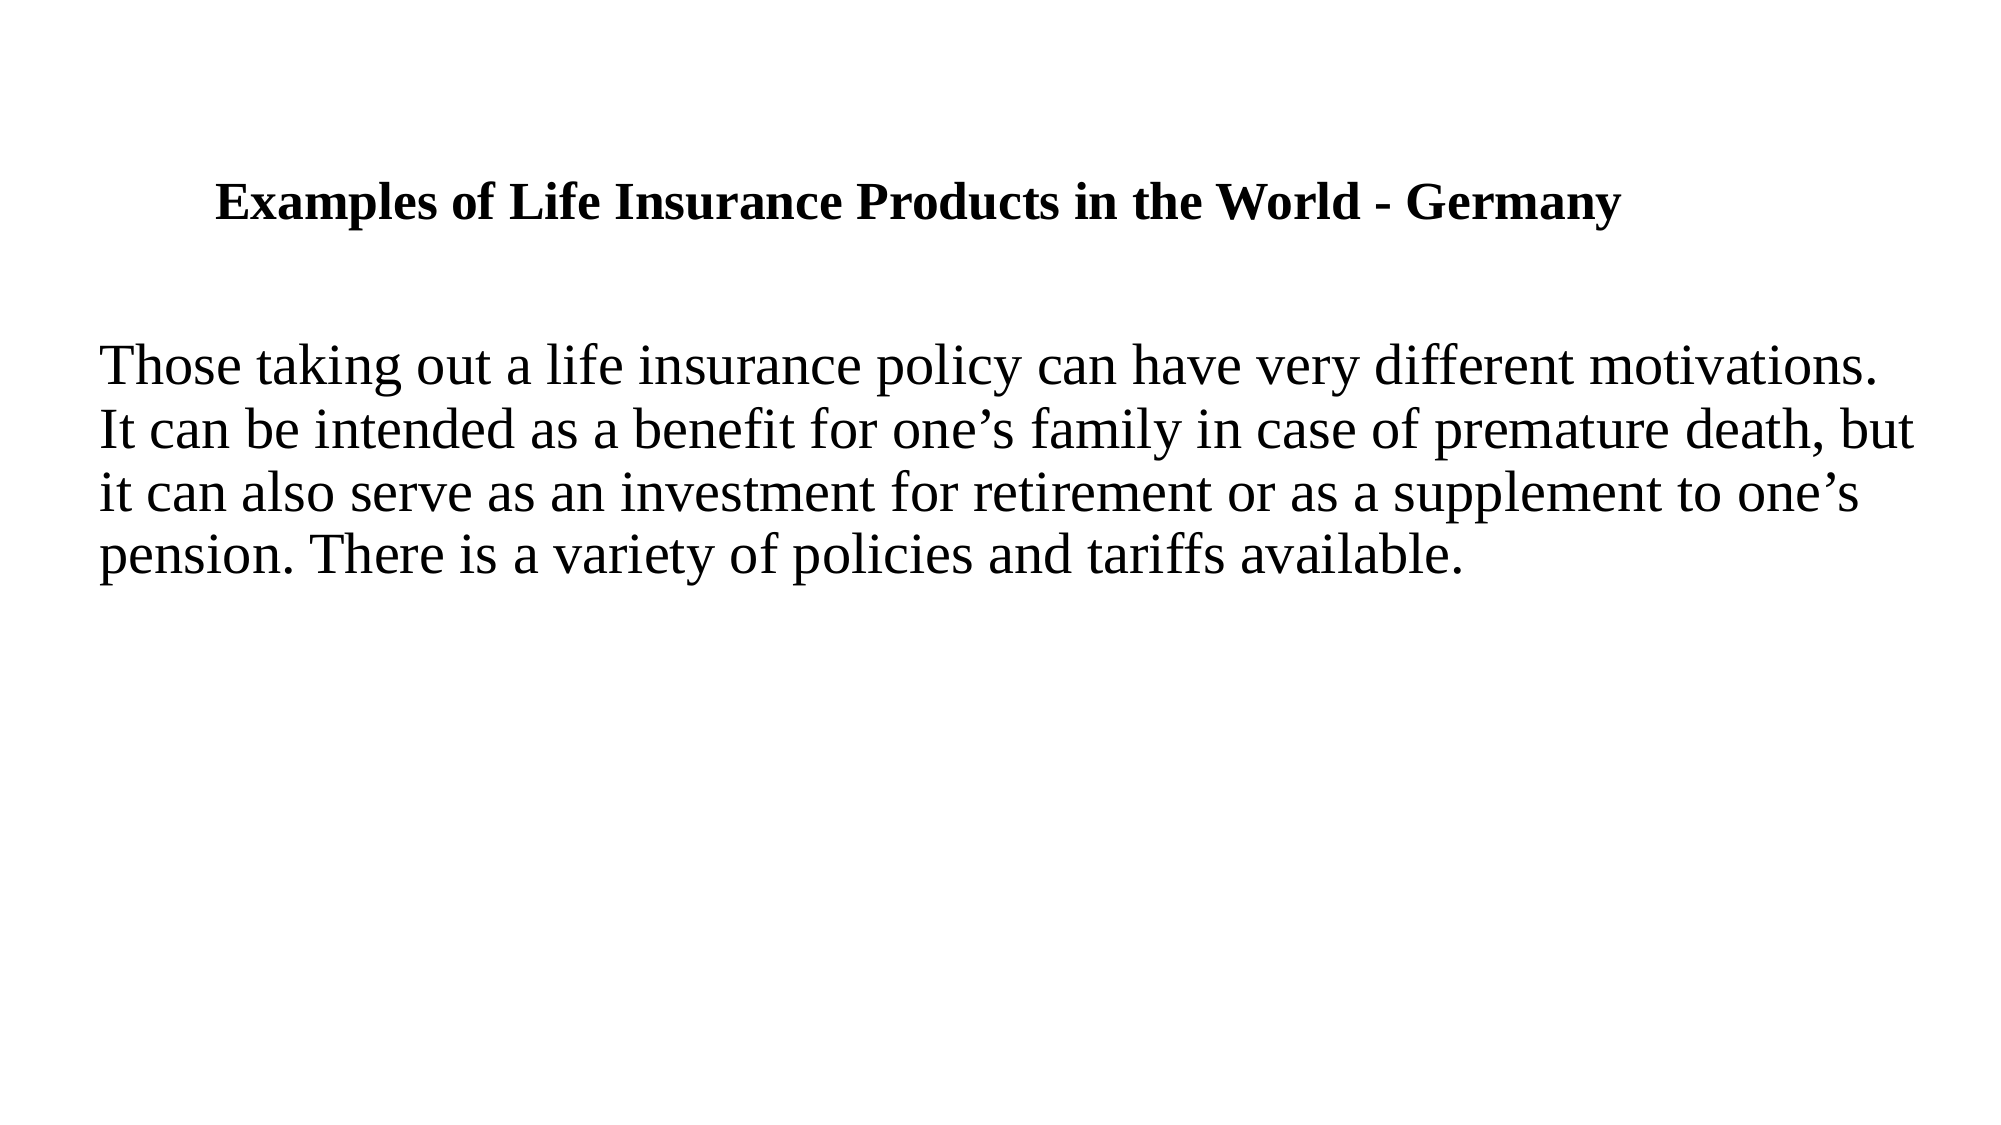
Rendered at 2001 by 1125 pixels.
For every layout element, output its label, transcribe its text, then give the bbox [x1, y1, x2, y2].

title Examples of Life Insurance Products in the World - Germany [200, 165, 2000, 239]
list Those taking out a life insurance policy can have very different motivations. It can be intended as a benefit for one’s family in case of premature death, but it can also serve as an investment for retirement or as a supplement to one’s pension. There is a variety of policies and tariffs available. [84, 327, 1941, 864]
